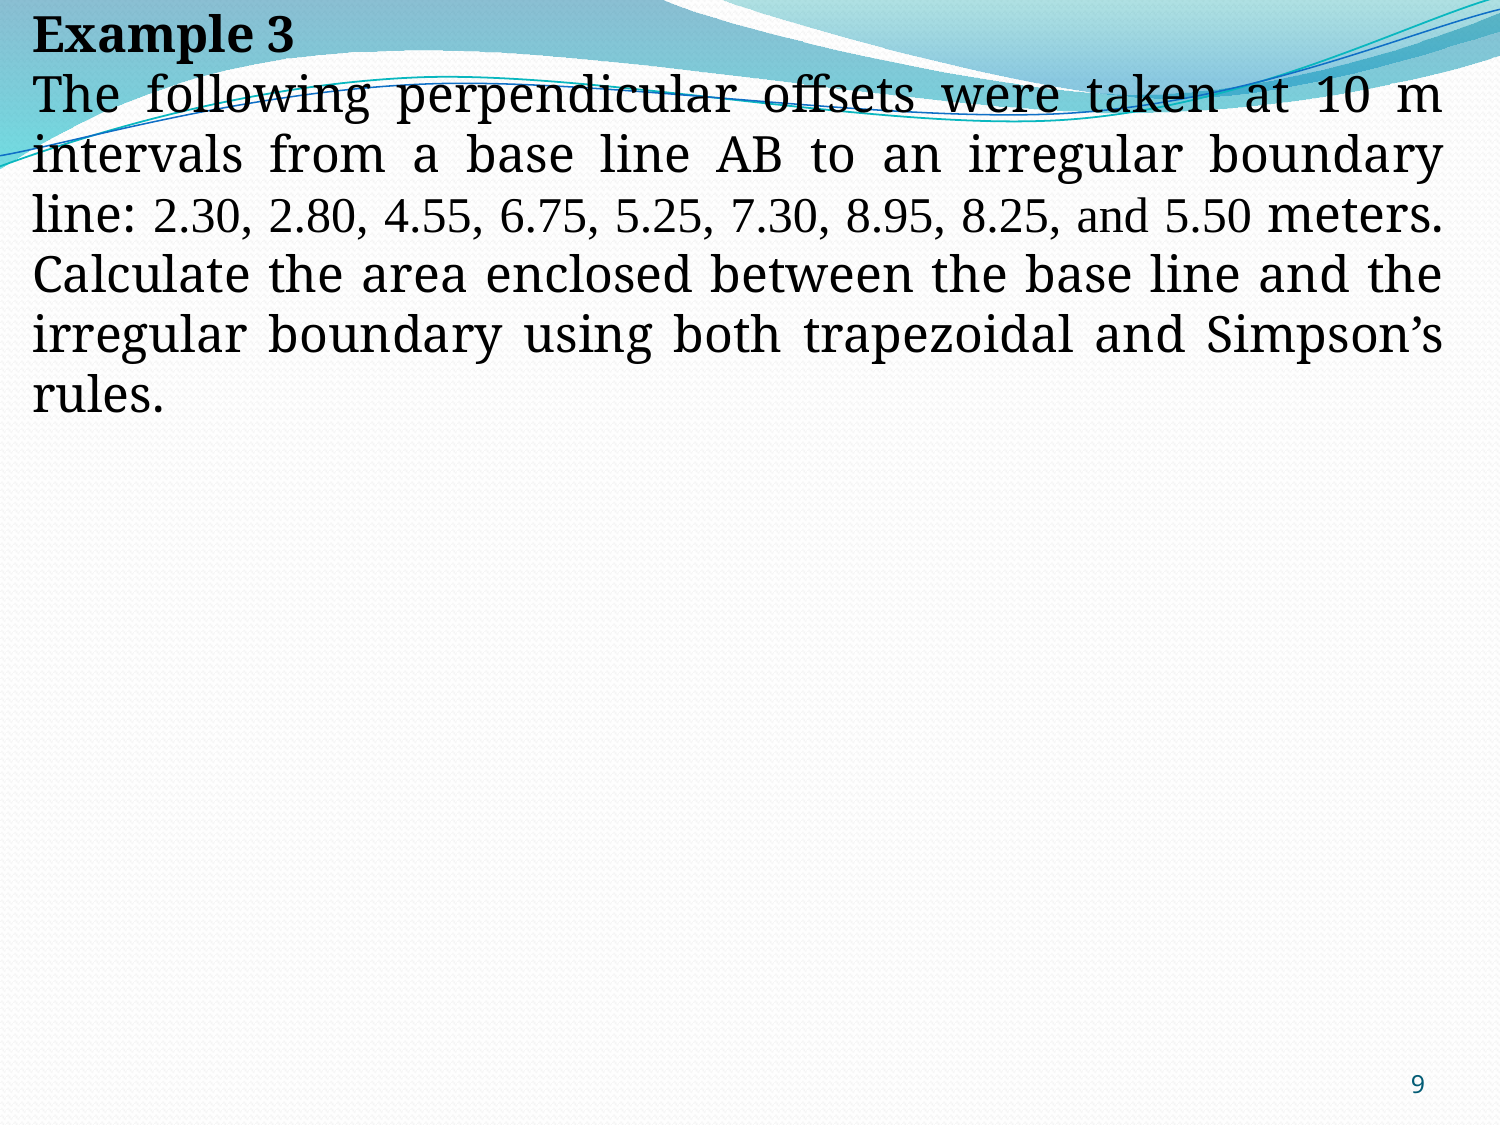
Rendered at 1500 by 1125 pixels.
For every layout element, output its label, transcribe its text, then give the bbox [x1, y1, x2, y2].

text_box Example 3 The following perpendicular offsets were taken at 10 m intervals from a base line AB to an irregular boundary line: 2.30, 2.80, 4.55, 6.75, 5.25, 7.30, 8.95, 8.25, and 5.50 meters. Calculate the area enclosed between the base line and the irregular boundary using both trapezoidal and Simpson’s rules. [17, 1, 1459, 491]
slide_number 9 [1299, 1042, 1425, 1103]
